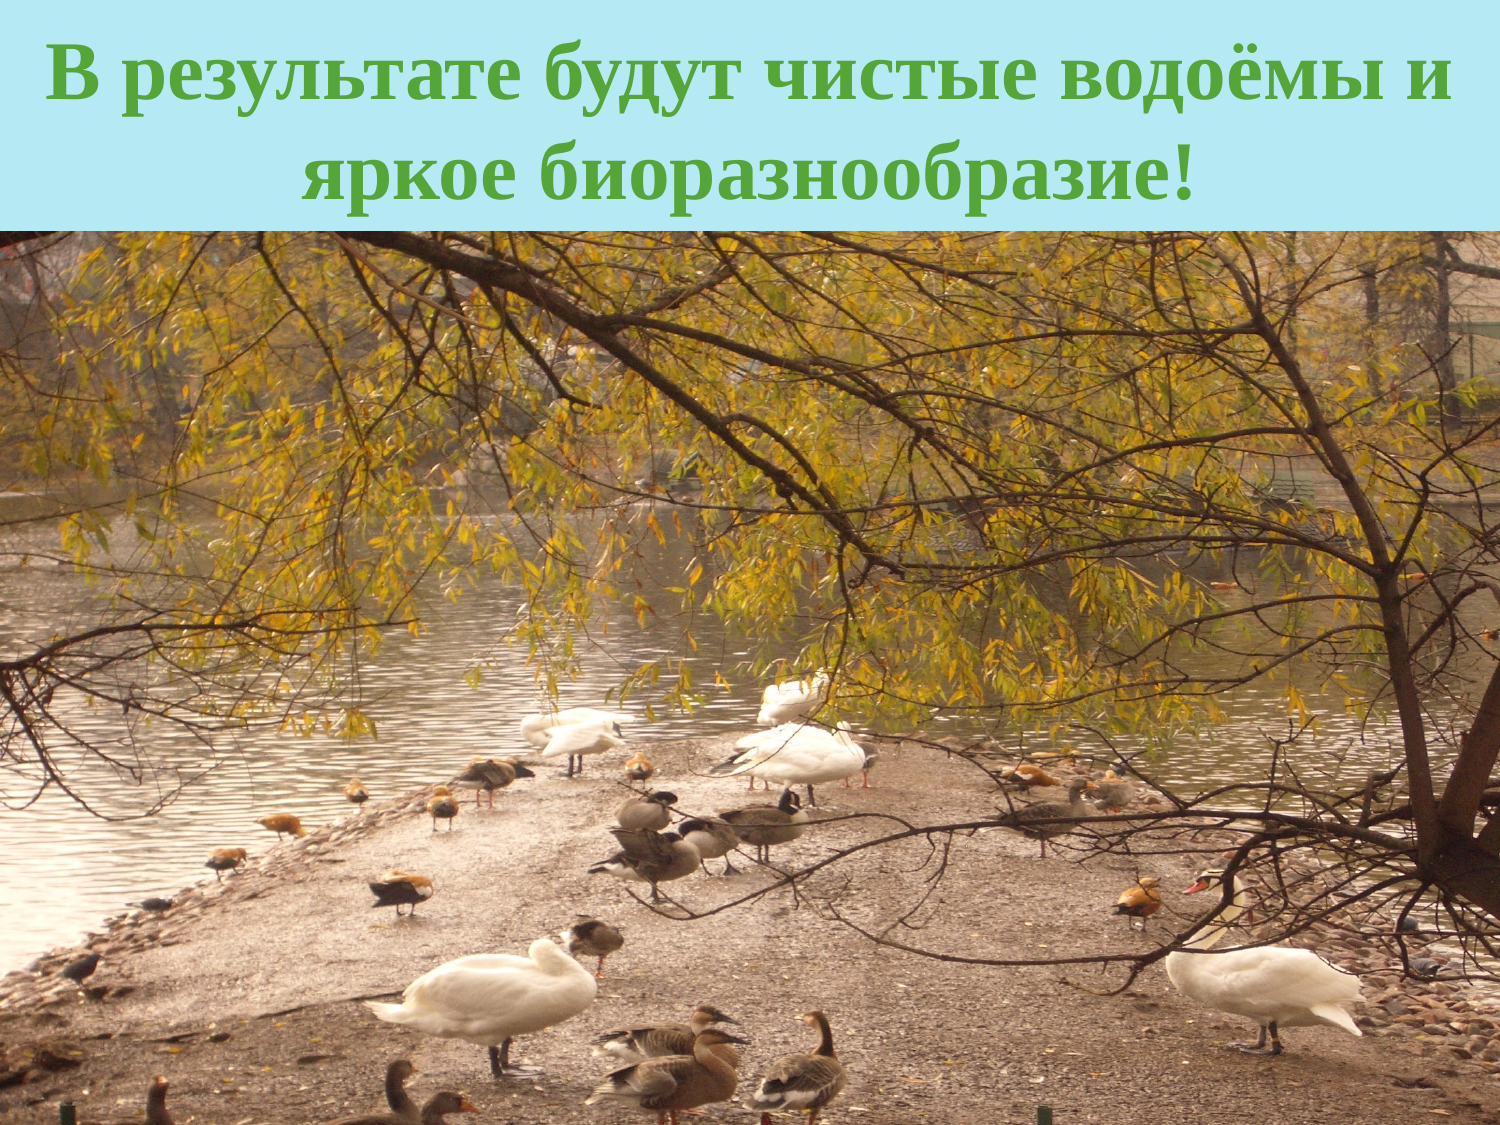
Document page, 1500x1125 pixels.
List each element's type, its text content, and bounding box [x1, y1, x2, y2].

title В результате будут чистые водоёмы и яркое биоразнообразие! [0, 0, 1500, 231]
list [0, 231, 1500, 1125]
